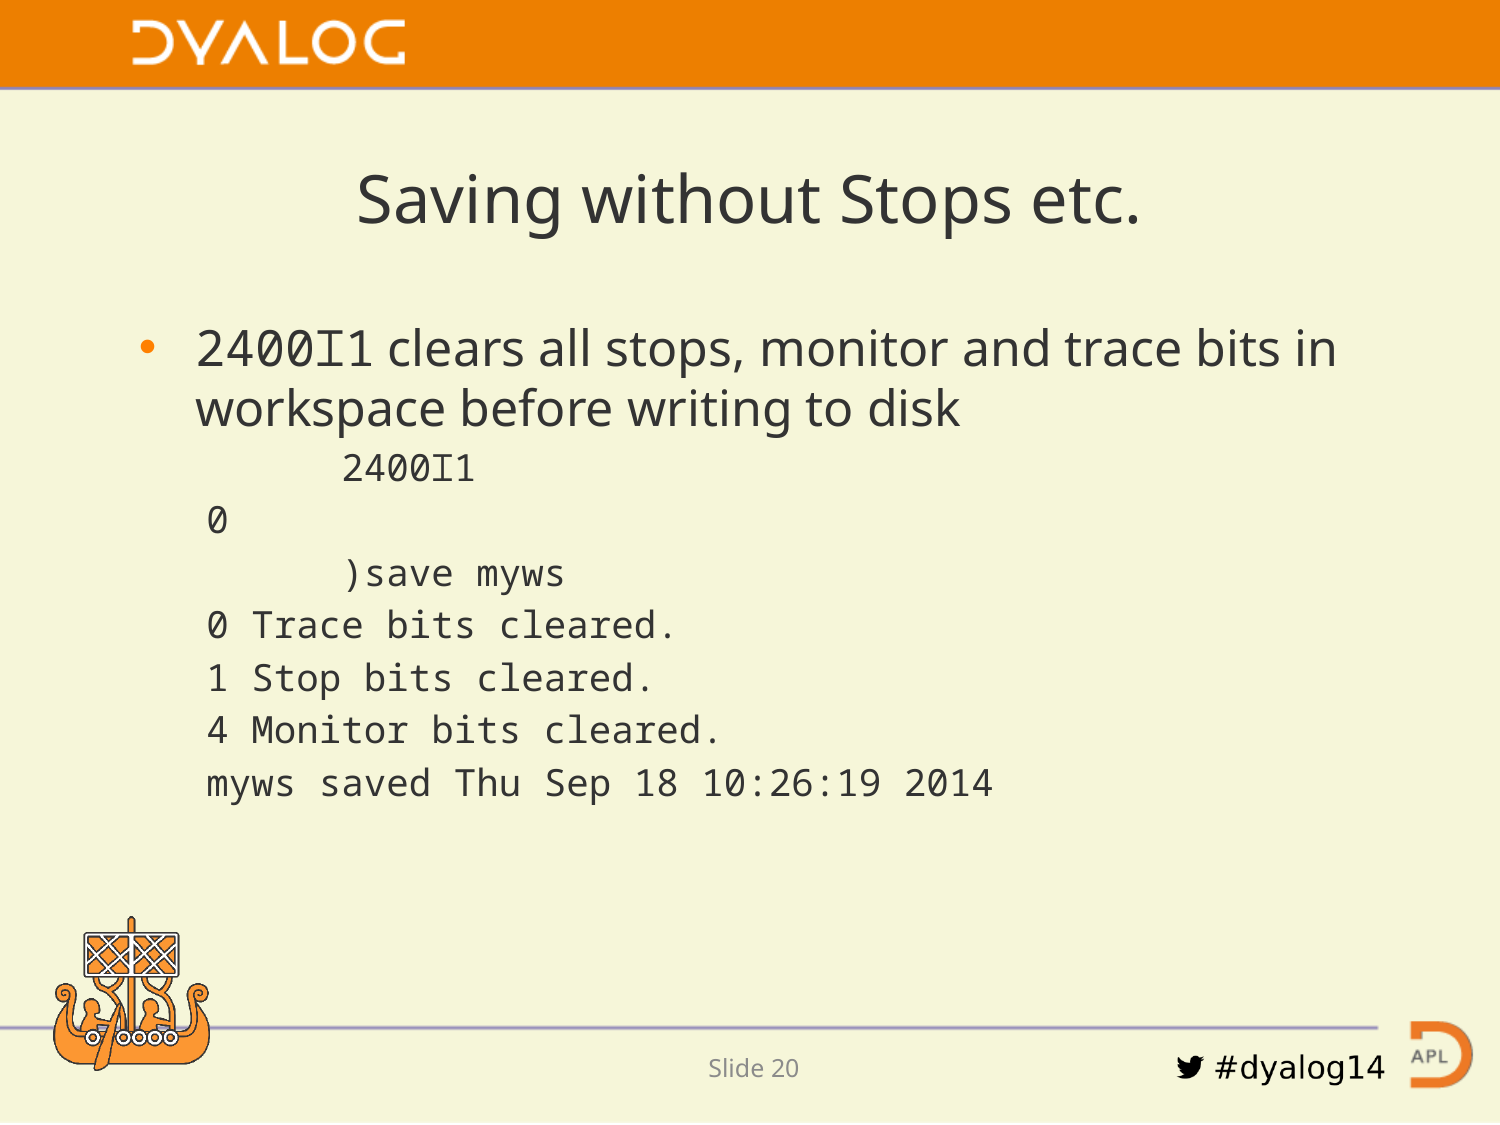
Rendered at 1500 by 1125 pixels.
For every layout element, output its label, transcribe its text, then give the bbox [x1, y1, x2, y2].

picture [0, 0, 1500, 1123]
list Saving without Stops etc. 2400⌶1 clears all stops, monitor and trace bits in workspace before writing to disk 2400⌶1 0 )save myws 0 Trace bits cleared. 1 Stop bits cleared. 4 Monitor bits cleared. myws saved Thu Sep 18 10:26:19 2014 [123, 149, 1376, 917]
slide_number Slide 19 [585, 1039, 923, 1100]
